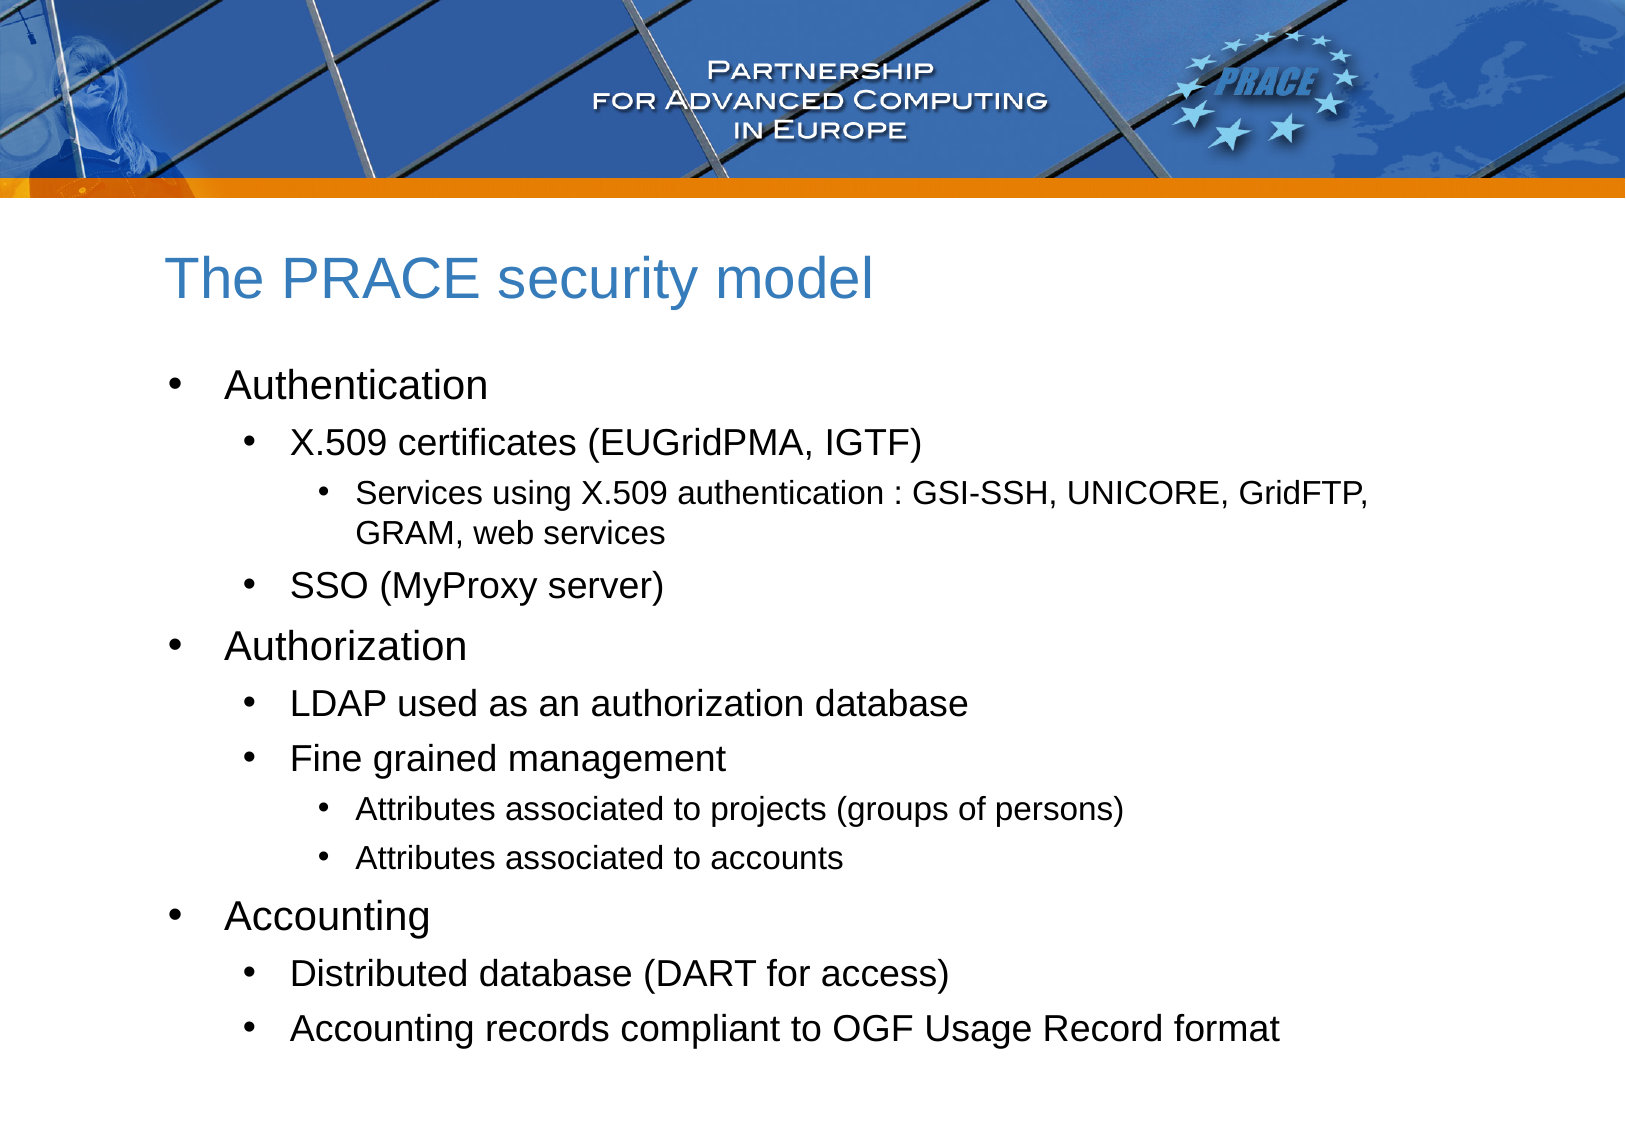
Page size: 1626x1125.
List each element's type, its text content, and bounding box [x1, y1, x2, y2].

title The PRACE security model [149, 212, 1449, 340]
picture [0, 0, 1625, 198]
list Authentication X.509 certificates (EUGridPMA, IGTF) Services using X.509 authentication : GSI-SSH, UNICORE, GridFTP, GRAM, web services SSO (MyProxy server) Authorization LDAP used as an authorization database Fine grained management Attributes associated to projects (groups of persons) Attributes associated to accounts Accounting Distributed database (DART for access) Accounting records compliant to OGF Usage Record format [152, 349, 1450, 1071]
